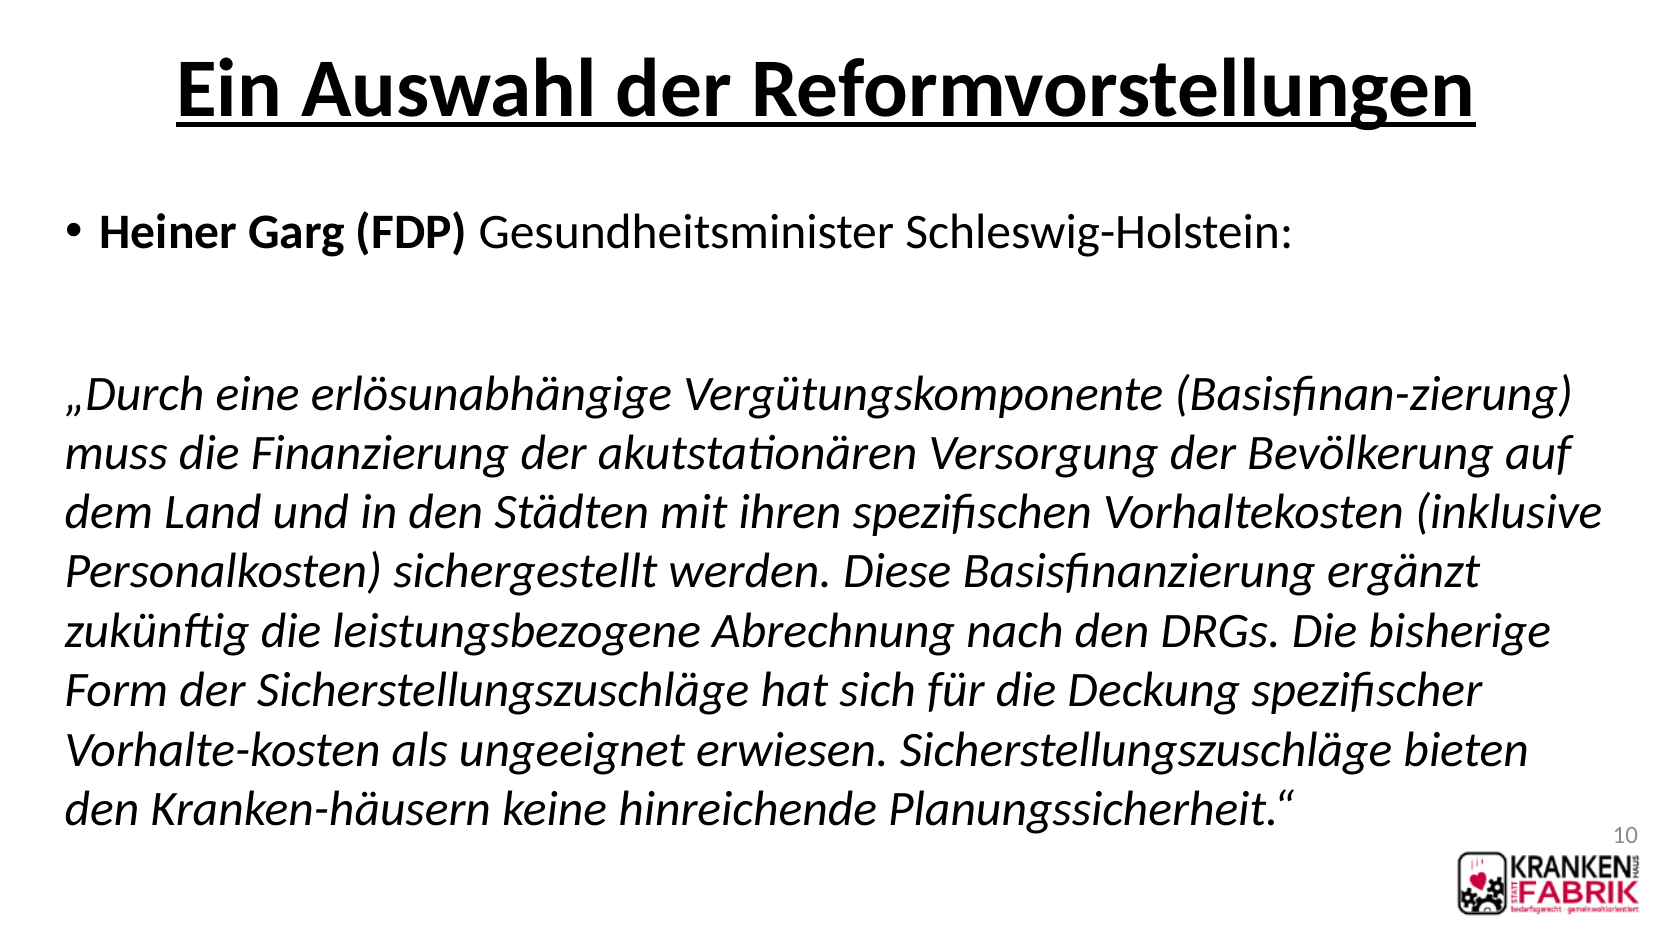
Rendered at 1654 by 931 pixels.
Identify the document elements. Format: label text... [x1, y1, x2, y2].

text_box Heiner Garg (FDP) Gesundheitsminister Schleswig-Holstein: „Durch eine erlösunabhängige Vergütungskomponente (Basisfinan-zierung) muss die Finanzierung der akutstationären Versorgung der Bevölkerung auf dem Land und in den Städten mit ihren spezifischen Vorhaltekosten (inklusive Personalkosten) sichergestellt werden. Diese Basisfinanzierung ergänzt zukünftig die leistungsbezogene Abrechnung nach den DRGs. Die bisherige Form der Sicherstellungszuschläge hat sich für die Deckung spezifischer Vorhalte-kosten als ungeeignet erwiesen. Sicherstellungszuschläge bieten den Kranken-häusern keine hinreichende Planungssicherheit.“ [49, 191, 1619, 859]
picture [1443, 837, 1654, 930]
text_box Ein Auswahl der Reformvorstellungen [113, 0, 1540, 180]
text_box 10 [1281, 809, 1653, 859]
